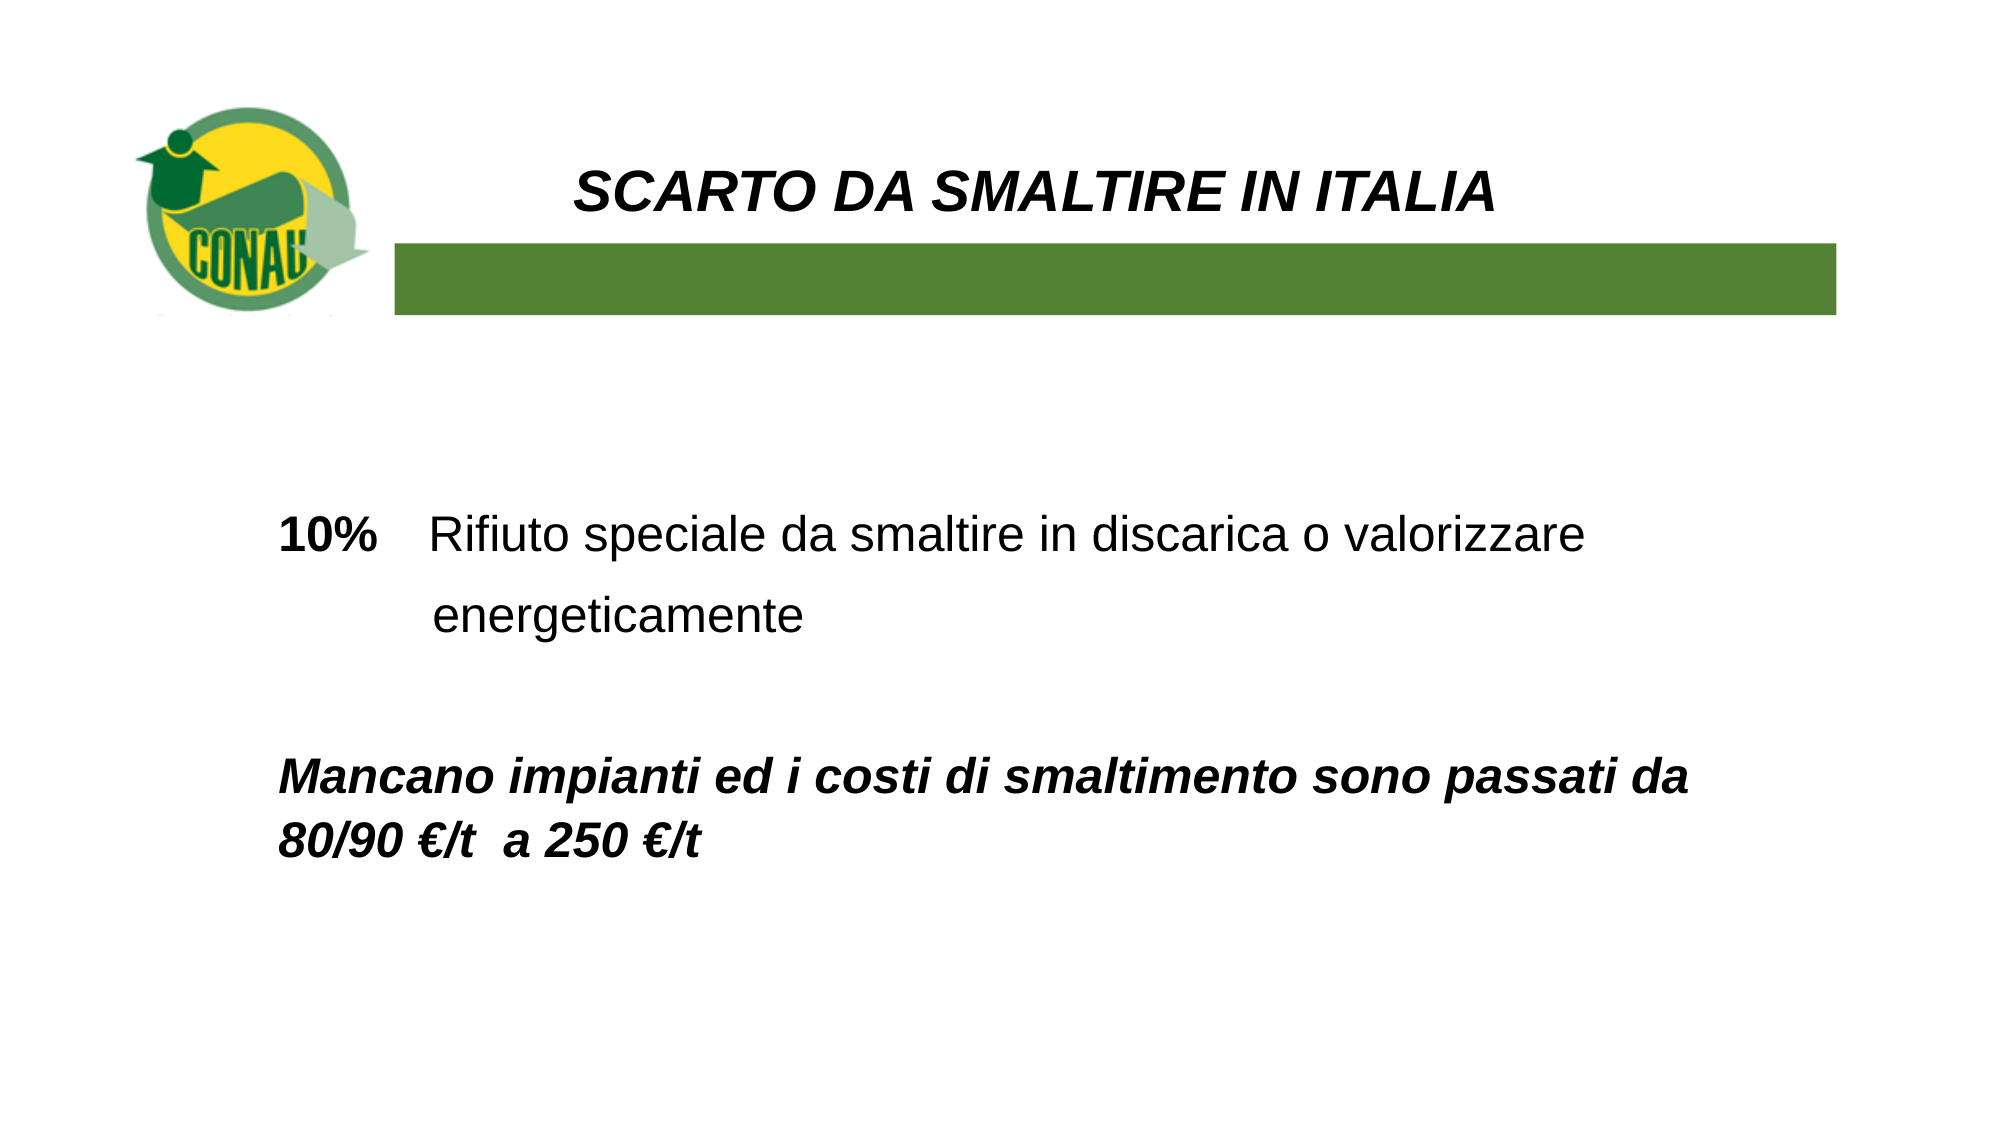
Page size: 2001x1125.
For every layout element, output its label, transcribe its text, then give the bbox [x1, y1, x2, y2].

text_box [395, 242, 1837, 316]
text_box 10% Rifiuto speciale da smaltire in discarica o valorizzare energeticamente Mancano impianti ed i costi di smaltimento sono passati da 80/90 €/t a 250 €/t [263, 489, 1782, 876]
picture [111, 80, 395, 316]
text_box SCARTO DA SMALTIRE IN ITALIA [559, 140, 1546, 231]
